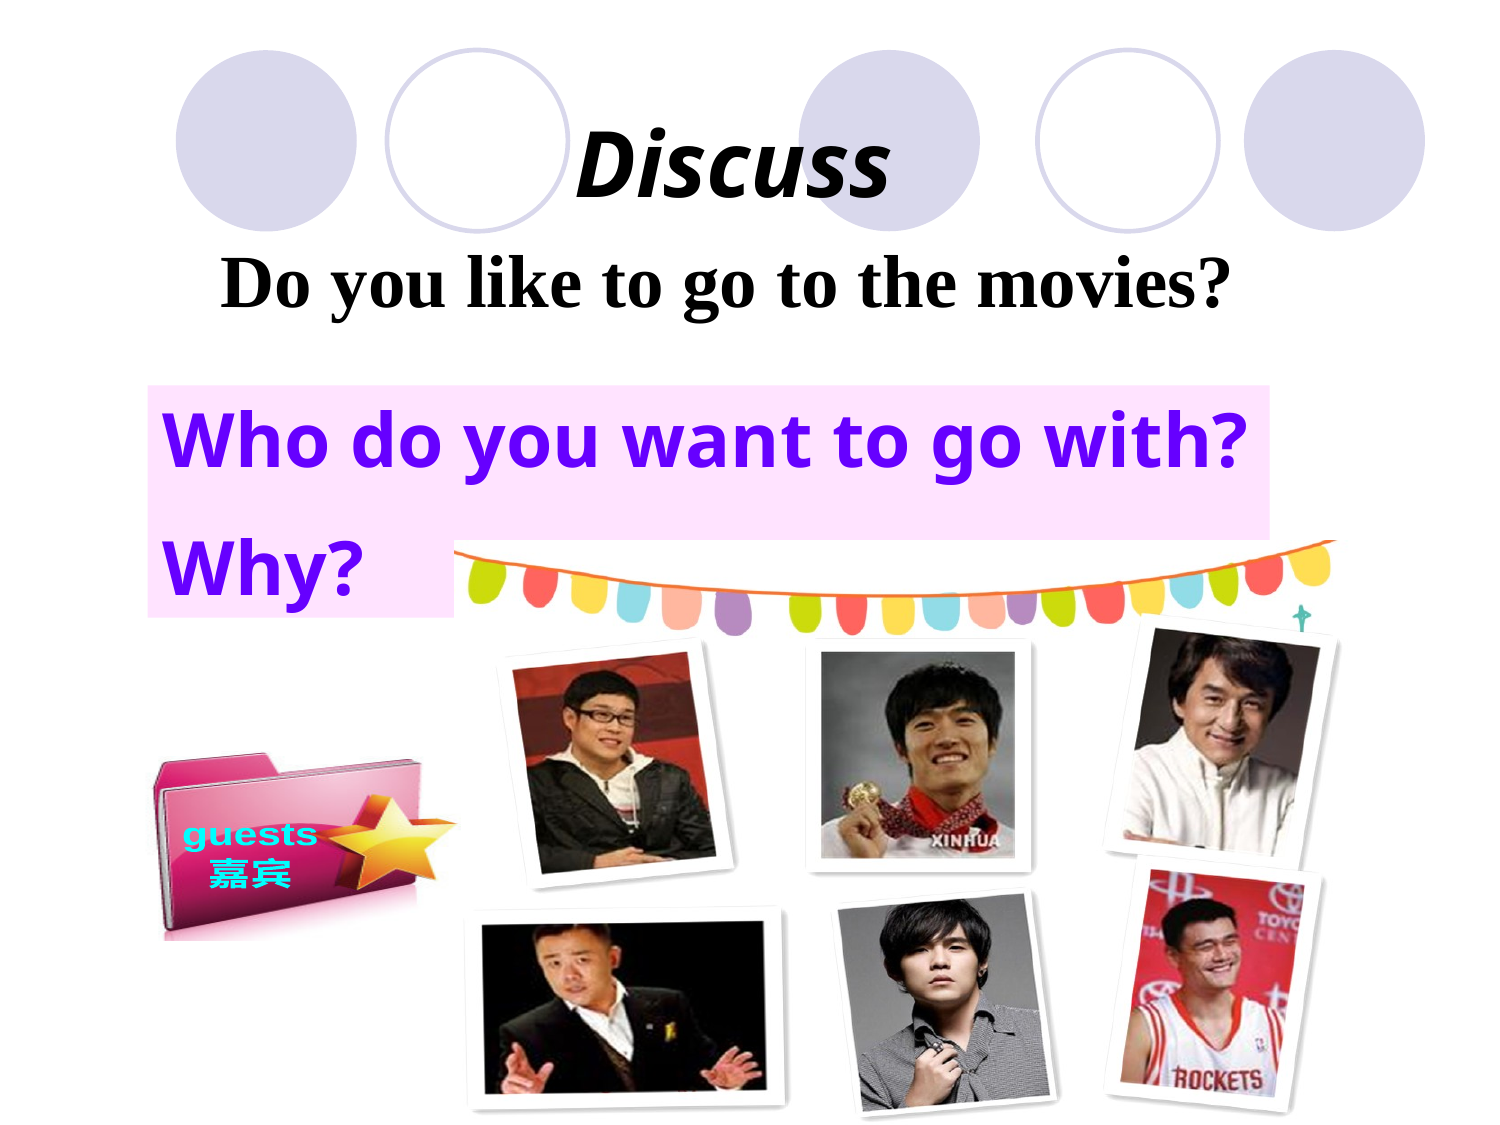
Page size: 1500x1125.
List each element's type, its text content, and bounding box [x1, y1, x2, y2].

text_box Who do you want to go with? Why? [147, 385, 1270, 538]
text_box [123, 539, 1377, 1125]
text_box Discuss Do you like to go to the movies? [88, 90, 1406, 350]
